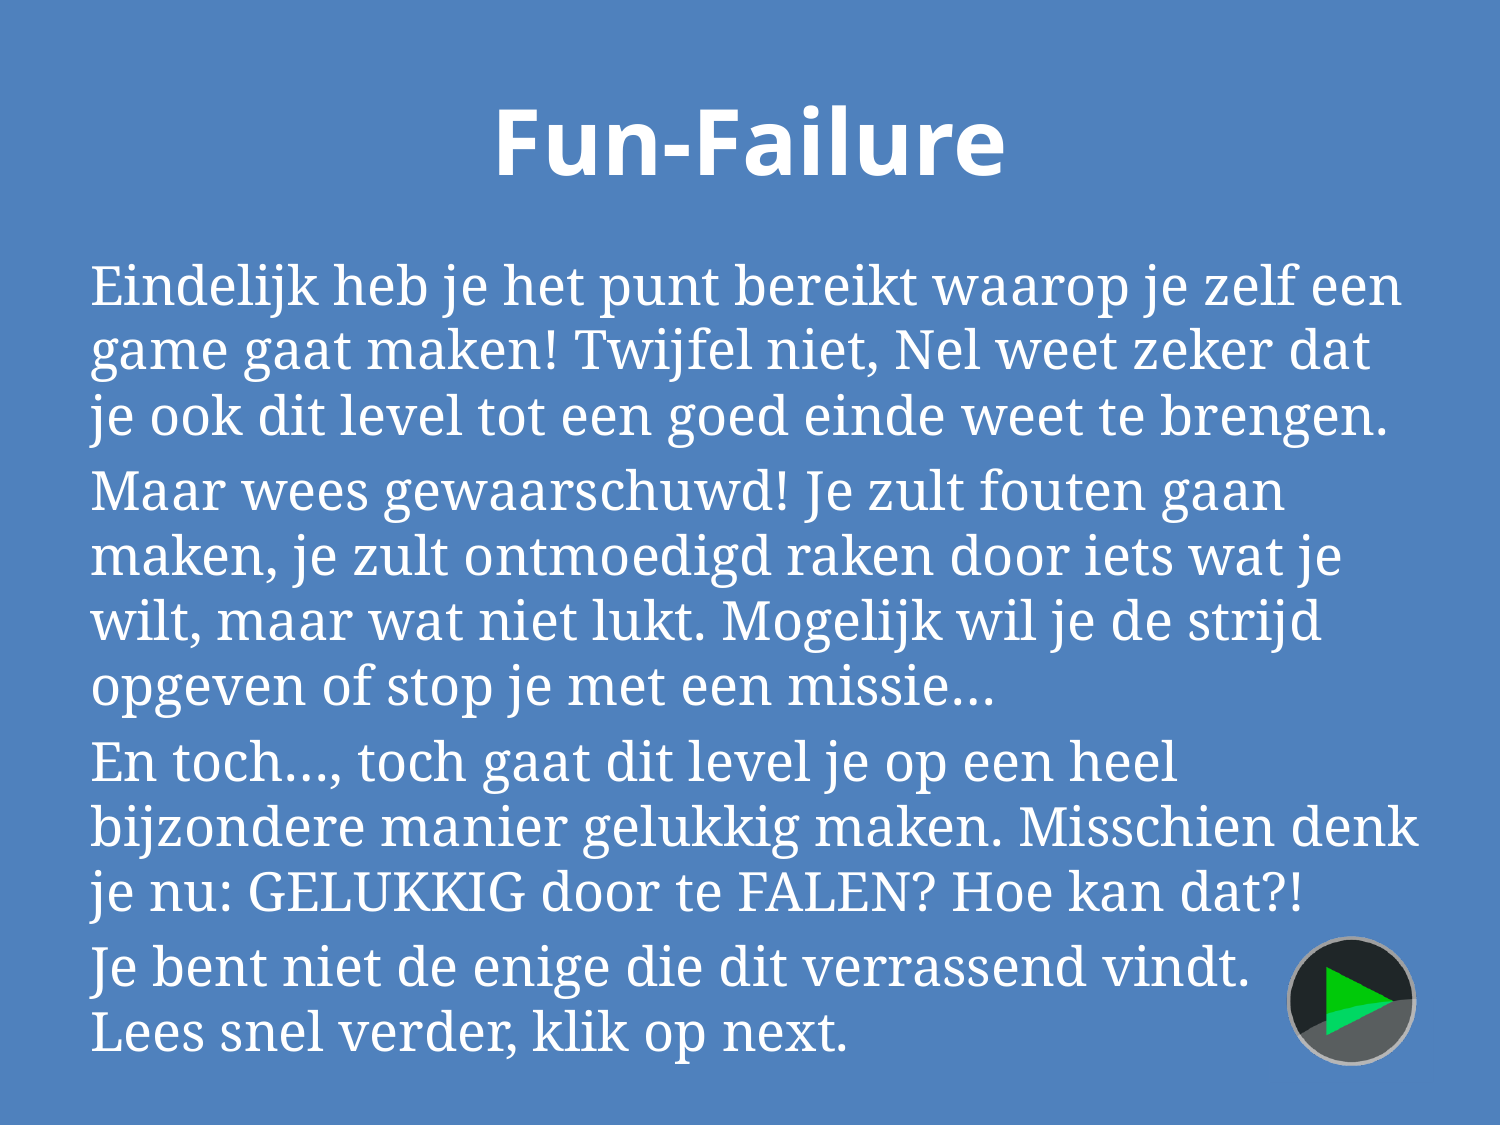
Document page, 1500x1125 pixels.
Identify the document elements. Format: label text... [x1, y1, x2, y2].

list Eindelijk heb je het punt bereikt waarop je zelf een game gaat maken! Twijfel niet, Nel weet zeker dat je ook dit level tot een goed einde weet te brengen. Maar wees gewaarschuwd! Je zult fouten gaan maken, je zult ontmoedigd raken door iets wat je wilt, maar wat niet lukt. Mogelijk wil je de strijd opgeven of stop je met een missie… En toch…, toch gaat dit level je op een heel bijzondere manier gelukkig maken. Misschien denk je nu: GELUKKIG door te FALEN? Hoe kan dat?! Je bent niet de enige die dit verrassend vindt. Lees snel verder, klik op next. [75, 243, 1436, 1106]
picture [1269, 917, 1434, 1083]
title Fun-Failure [75, 45, 1425, 233]
